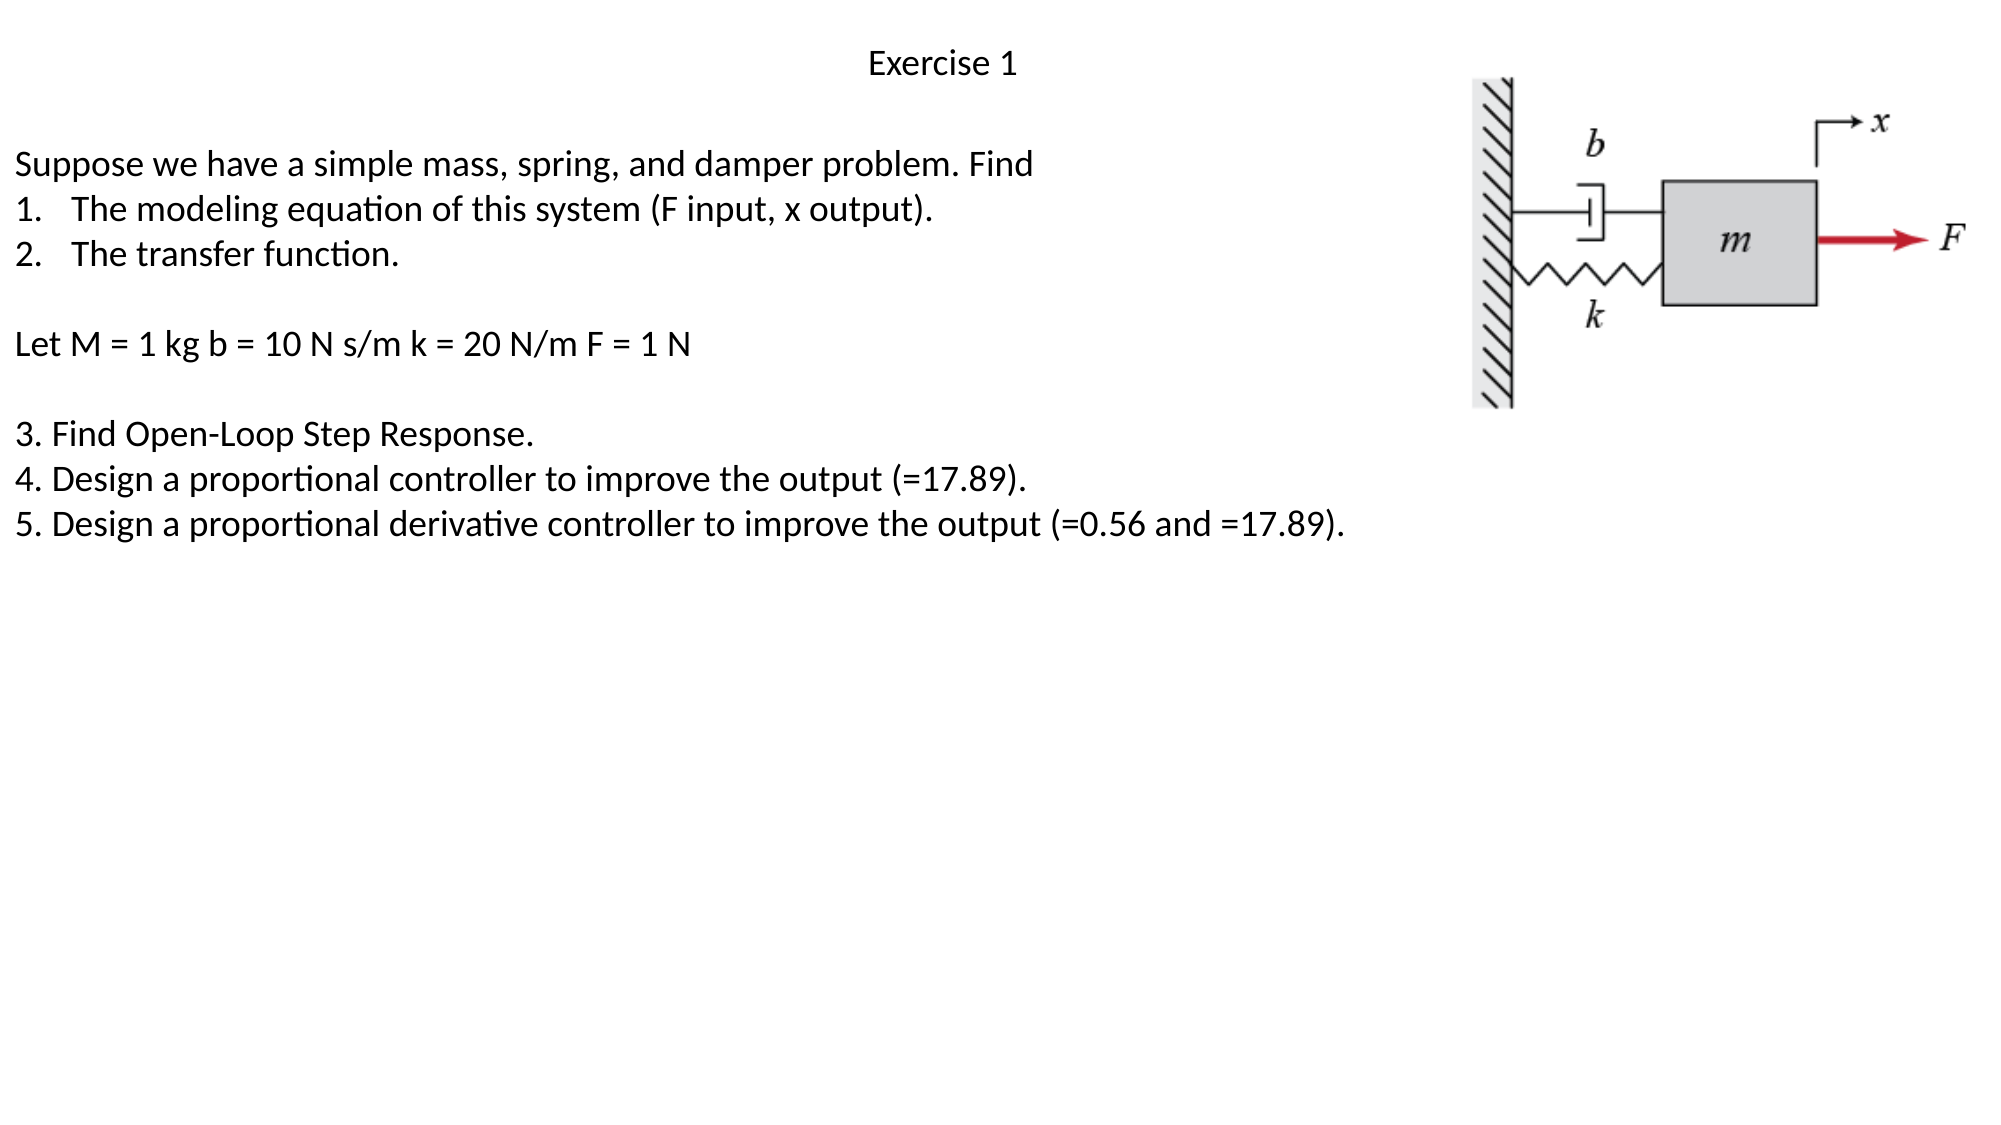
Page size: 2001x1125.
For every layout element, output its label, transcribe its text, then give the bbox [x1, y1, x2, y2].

text_box Exercise 1 [853, 30, 1034, 91]
picture [1461, 60, 1980, 418]
